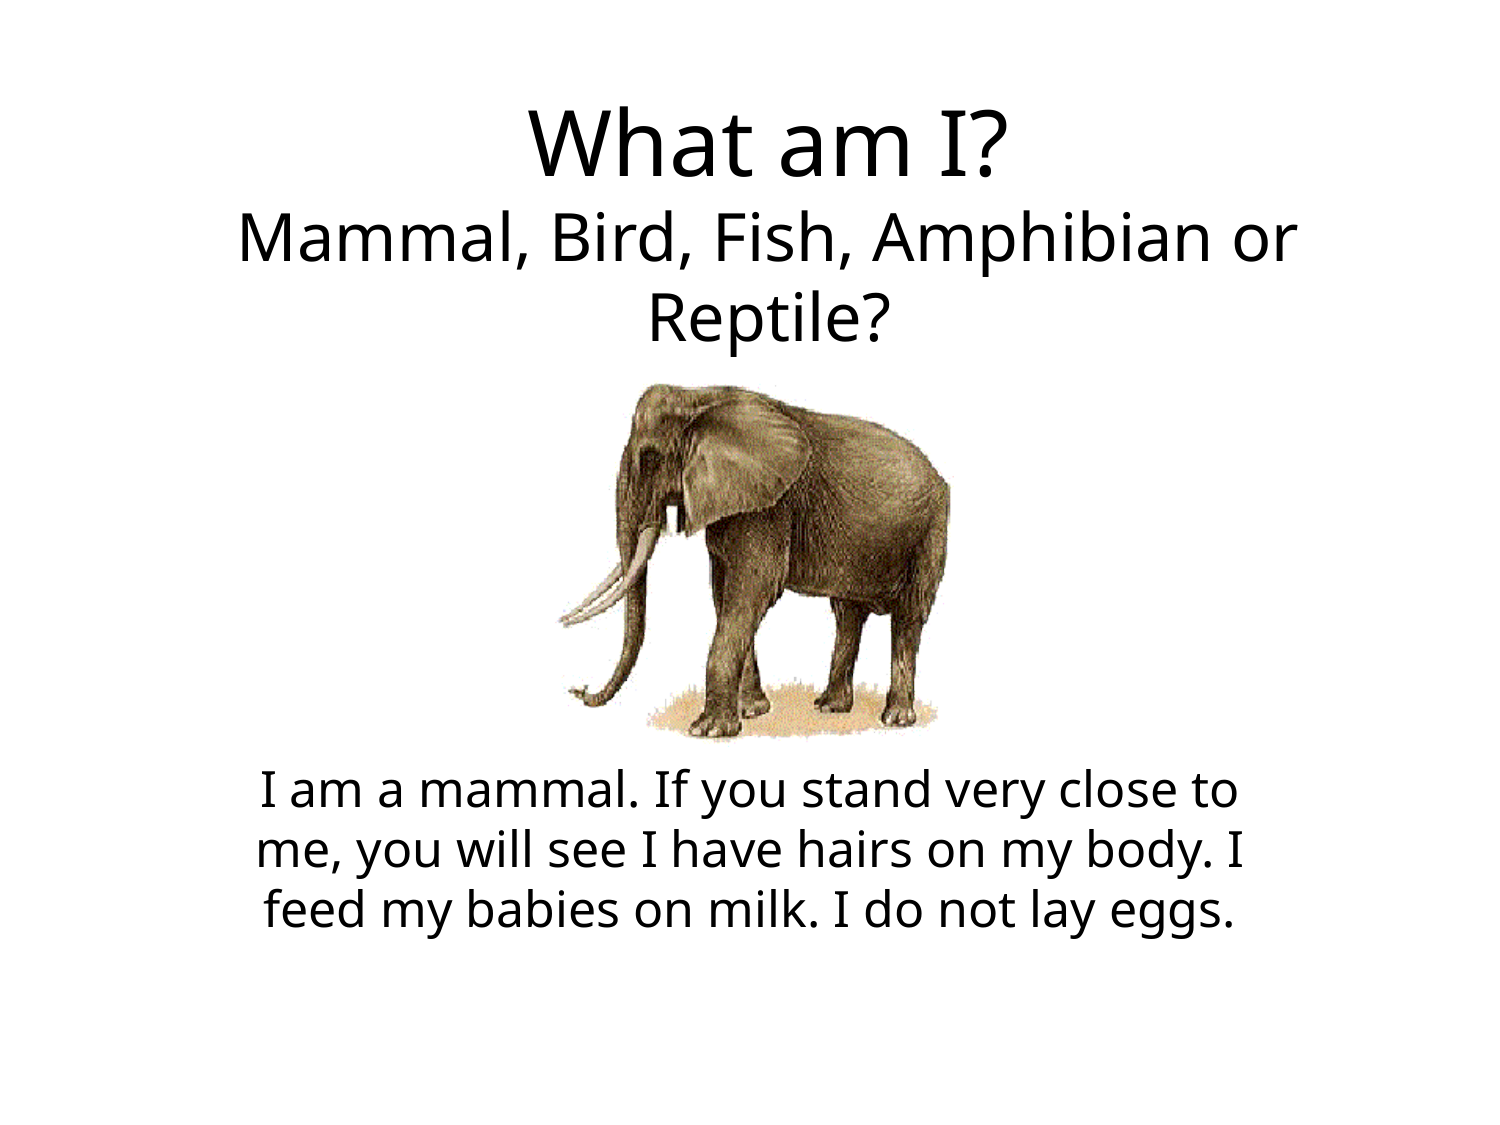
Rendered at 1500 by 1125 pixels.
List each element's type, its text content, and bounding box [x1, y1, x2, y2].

text_box I am a mammal. If you stand very close to me, you will see I have hairs on my body. I feed my babies on milk. I do not lay eggs. [200, 749, 1300, 945]
text_box What am I? Mammal, Bird, Fish, Amphibian or Reptile? [124, 137, 1413, 413]
picture [546, 376, 954, 749]
